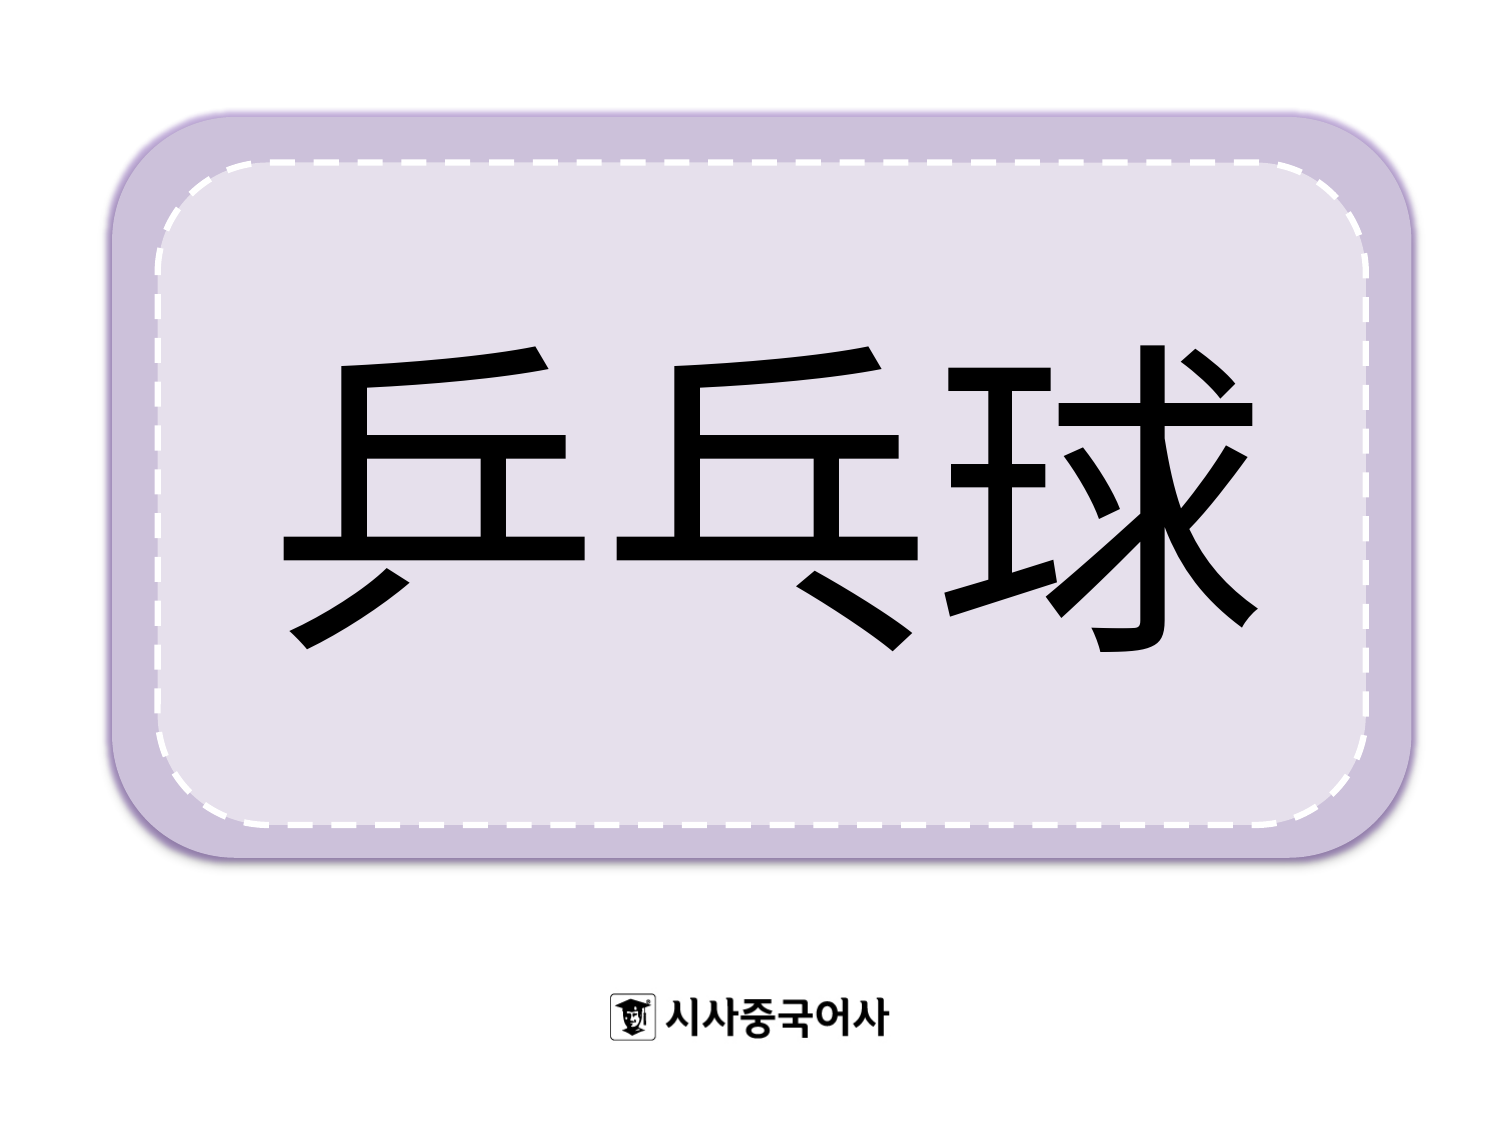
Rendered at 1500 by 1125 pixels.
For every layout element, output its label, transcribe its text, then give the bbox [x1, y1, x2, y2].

picture [602, 987, 898, 1047]
text_box 乒乓球 [162, 160, 1371, 824]
